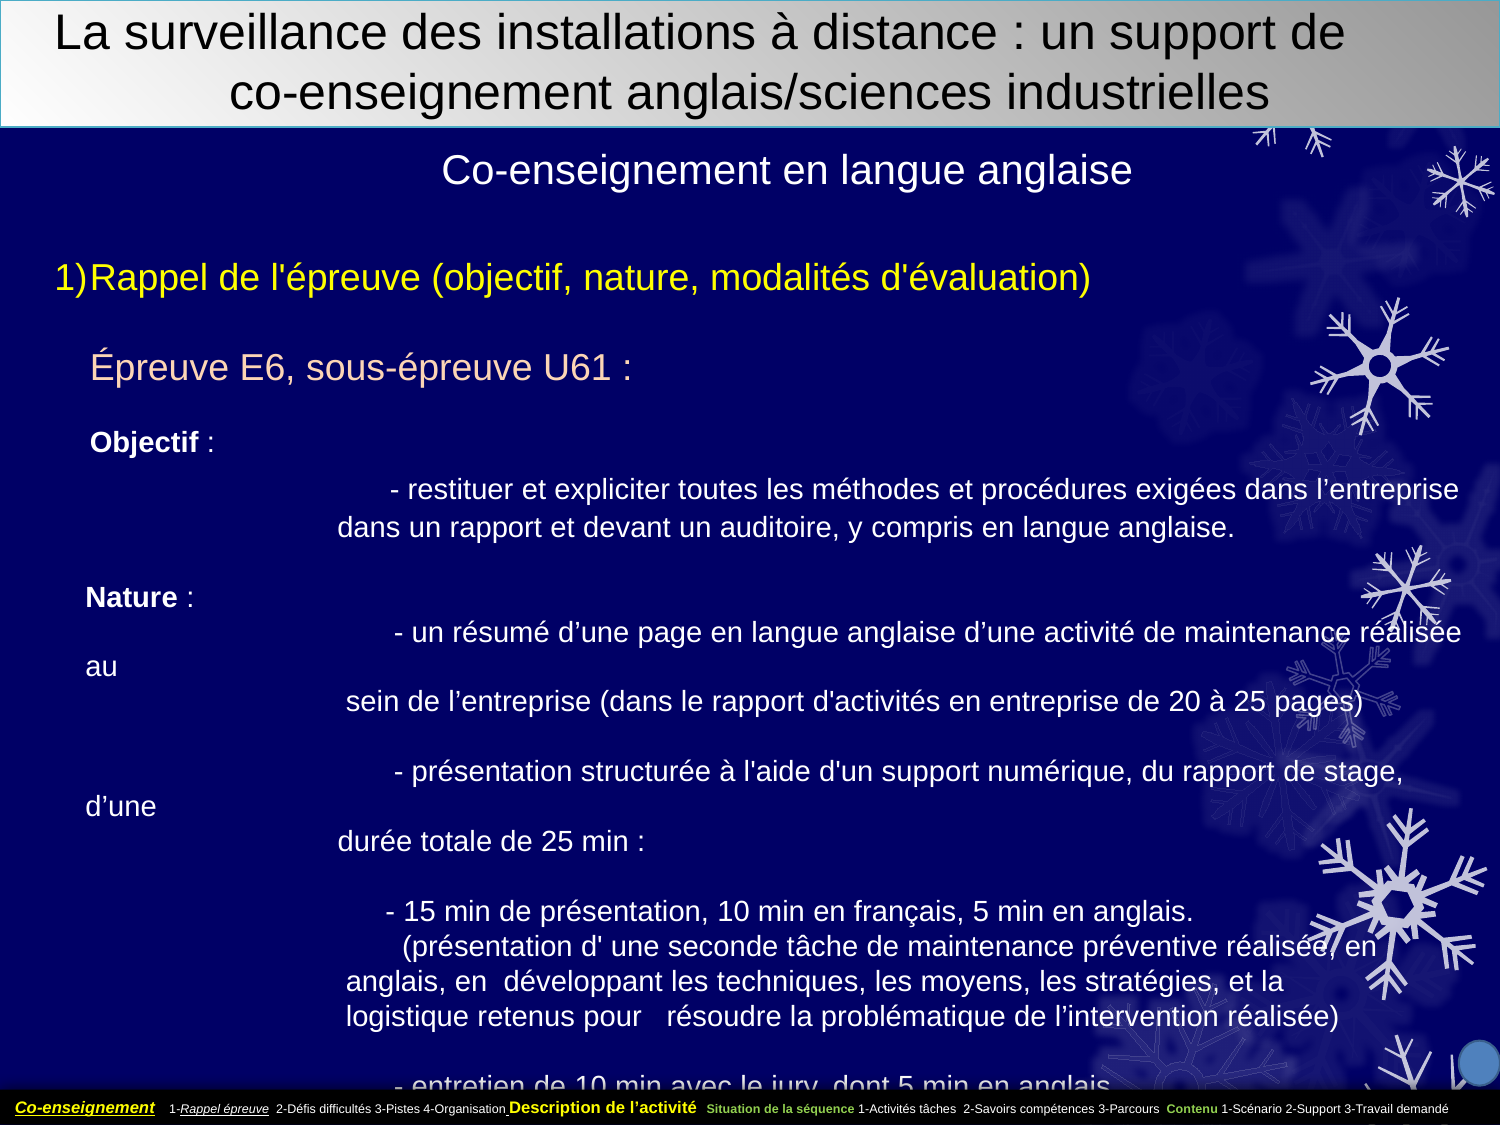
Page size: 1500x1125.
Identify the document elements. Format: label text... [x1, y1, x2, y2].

text_box Co-enseignement en langue anglaise Rappel de l'épreuve (objectif, nature, modalités d'évaluation) Épreuve E6, sous-épreuve U61 : Objectif : - restituer et expliciter toutes les méthodes et procédures exigées dans l’entreprise dans un rapport et devant un auditoire, y compris en langue anglaise. Nature : - un résumé d’une page en langue anglaise d’une activité de maintenance réalisée au sein de l’entreprise (dans le rapport d'activités en entreprise de 20 à 25 pages) - présentation structurée à l'aide d'un support numérique, du rapport de stage, d’une durée totale de 25 min : - 15 min de présentation, 10 min en français, 5 min en anglais. (présentation d' une seconde tâche de maintenance préventive réalisée, en anglais, en développant les techniques, les moyens, les stratégies, et la logistique retenus pour résoudre la problématique de l’intervention réalisée) - entretien de 10 min avec le jury, dont 5 min en anglais [0, 135, 1500, 1078]
title La surveillance des installations à distance : un support de co-enseignement anglais/sciences industrielles [0, 0, 1500, 128]
text_box [1457, 1039, 1500, 1087]
text_box Co-enseignement 1-Rappel épreuve 2-Défis difficultés 3-Pistes 4-Organisation Description de l’activité Situation de la séquence 1-Activités tâches 2-Savoirs compétences 3-Parcours Contenu 1-Scénario 2-Support 3-Travail demandé [0, 1089, 1500, 1125]
